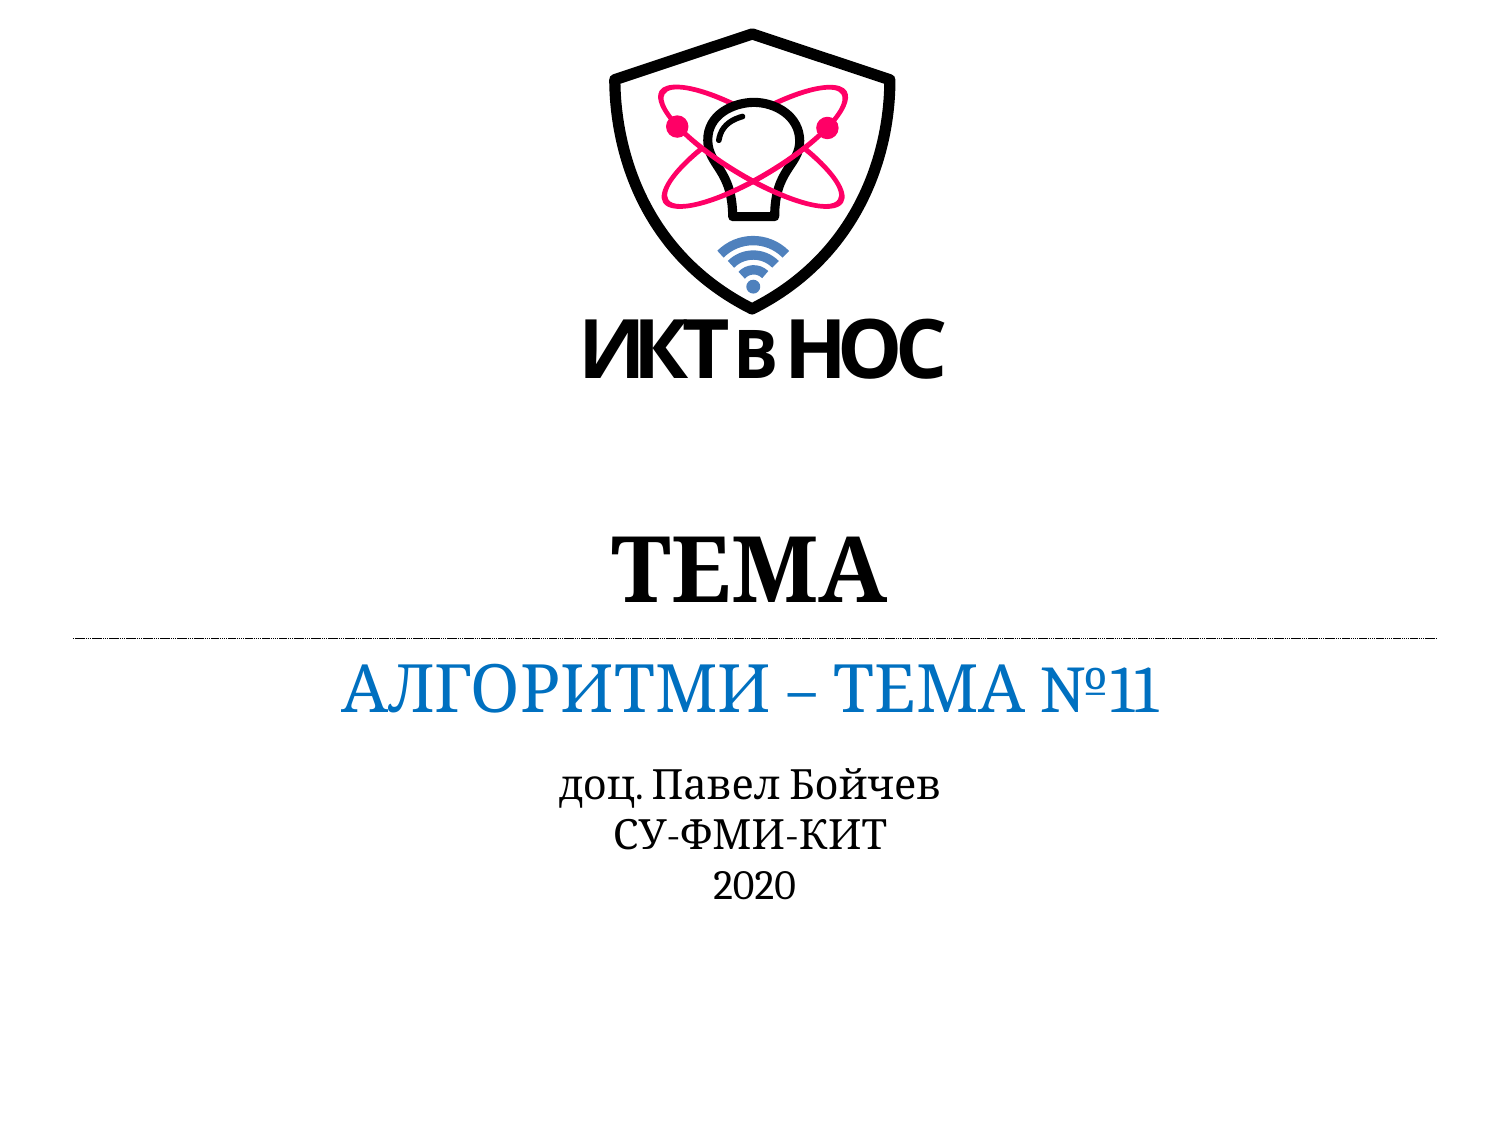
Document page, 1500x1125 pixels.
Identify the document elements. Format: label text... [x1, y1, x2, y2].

title Тема [0, 384, 1500, 632]
subtitle Алгоритми – тема №11 [0, 635, 1500, 754]
